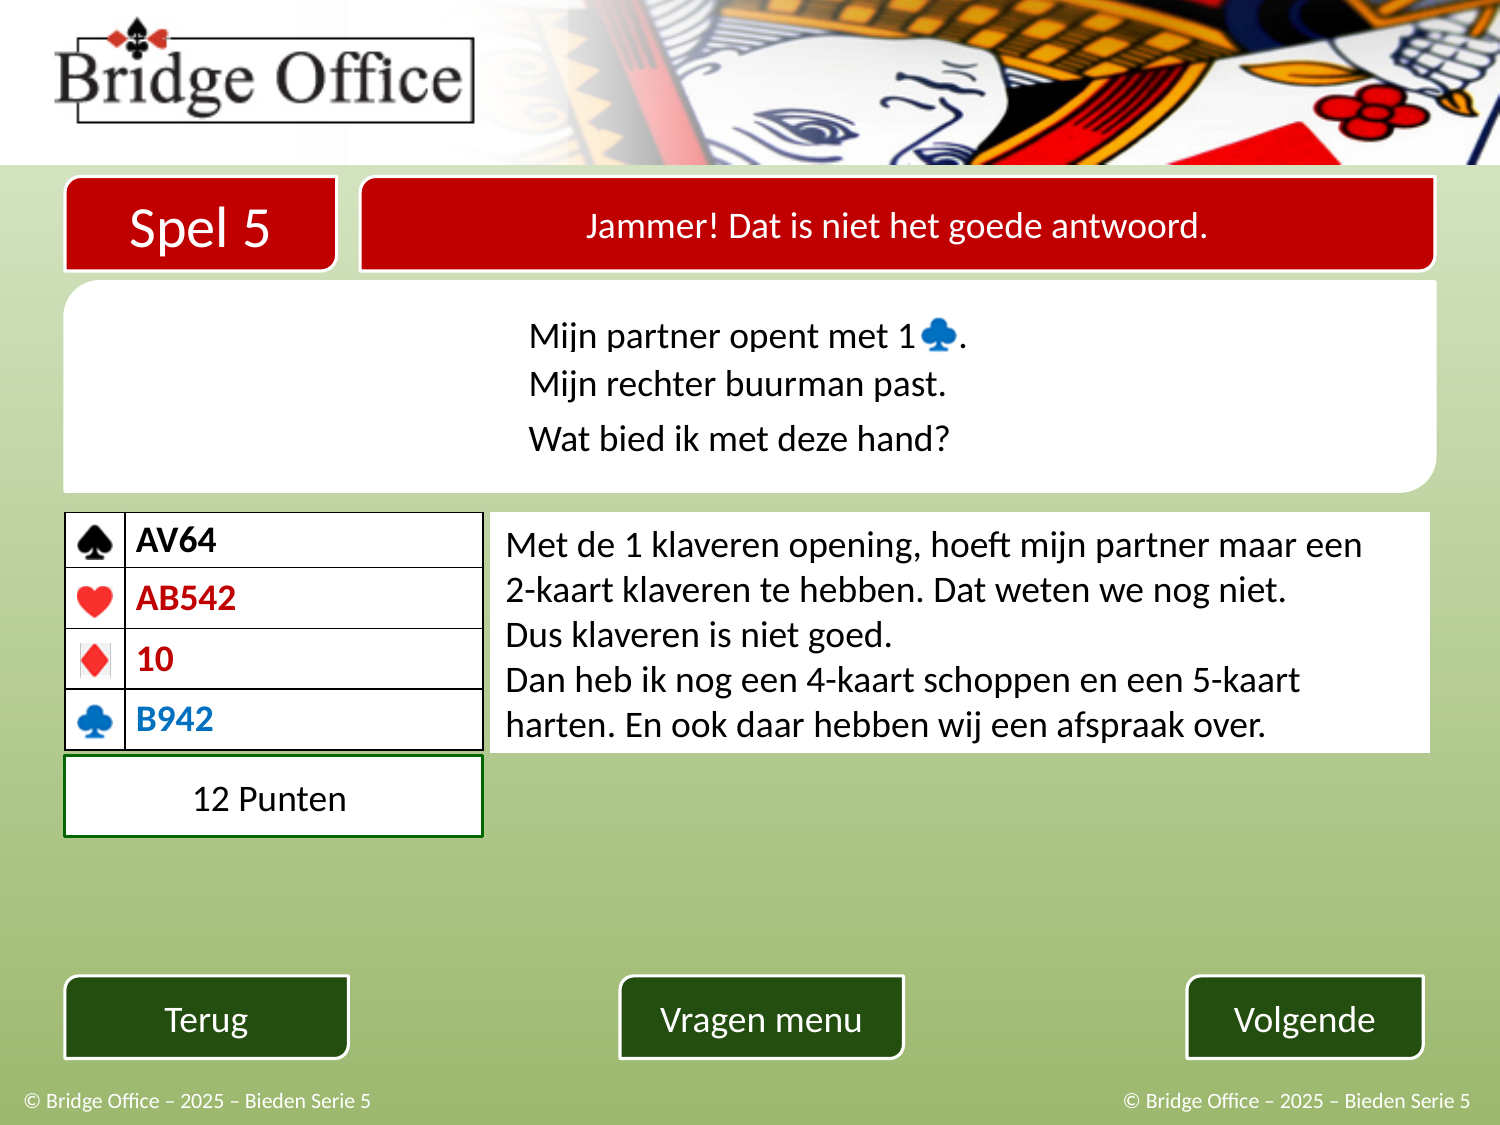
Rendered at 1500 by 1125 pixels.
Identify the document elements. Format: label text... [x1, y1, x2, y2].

text_box © Bridge Office – 2025 – Bieden Serie 5 [8, 1079, 393, 1121]
table_cell 10 [126, 629, 482, 688]
table_cell [66, 568, 124, 628]
table_cell AB542 [126, 568, 482, 628]
text_box Wat bied ik met deze hand? [513, 406, 987, 467]
text_box © Bridge Office – 2025 – Bieden Serie 5 [1107, 1079, 1500, 1121]
picture [0, 0, 1500, 166]
text_box [63, 280, 1437, 493]
text_box Jammer! Dat is niet het goede antwoord. [358, 179, 1437, 273]
text_box Vragen menu [618, 974, 906, 1061]
picture [77, 643, 113, 679]
text_box Terug [63, 974, 350, 1061]
table_cell [66, 690, 124, 749]
table_cell [66, 629, 124, 688]
picture [920, 316, 957, 353]
picture [77, 585, 113, 618]
text_box Mijn partner opent met 1 . [513, 303, 1022, 364]
text_box Met de 1 klaveren opening, hoeft mijn partner maar een 2-kaart klaveren te hebben. Dat weten we nog niet. Dus klaveren is niet goed. Dan heb ik nog een 4-kaart schoppen en een 5-kaart harten. En ook daar hebben wij een afspraak over. [490, 512, 1430, 753]
table_cell B942 [126, 690, 482, 749]
text_box Spel 5 [63, 179, 339, 273]
table_header [66, 513, 124, 567]
table_header AV64 [126, 513, 482, 567]
text_box Volgende [1185, 974, 1425, 1061]
text_box 12 Punten [63, 754, 484, 838]
picture [77, 524, 113, 561]
picture [77, 703, 113, 740]
text_box Mijn rechter buurman past. [513, 352, 987, 406]
